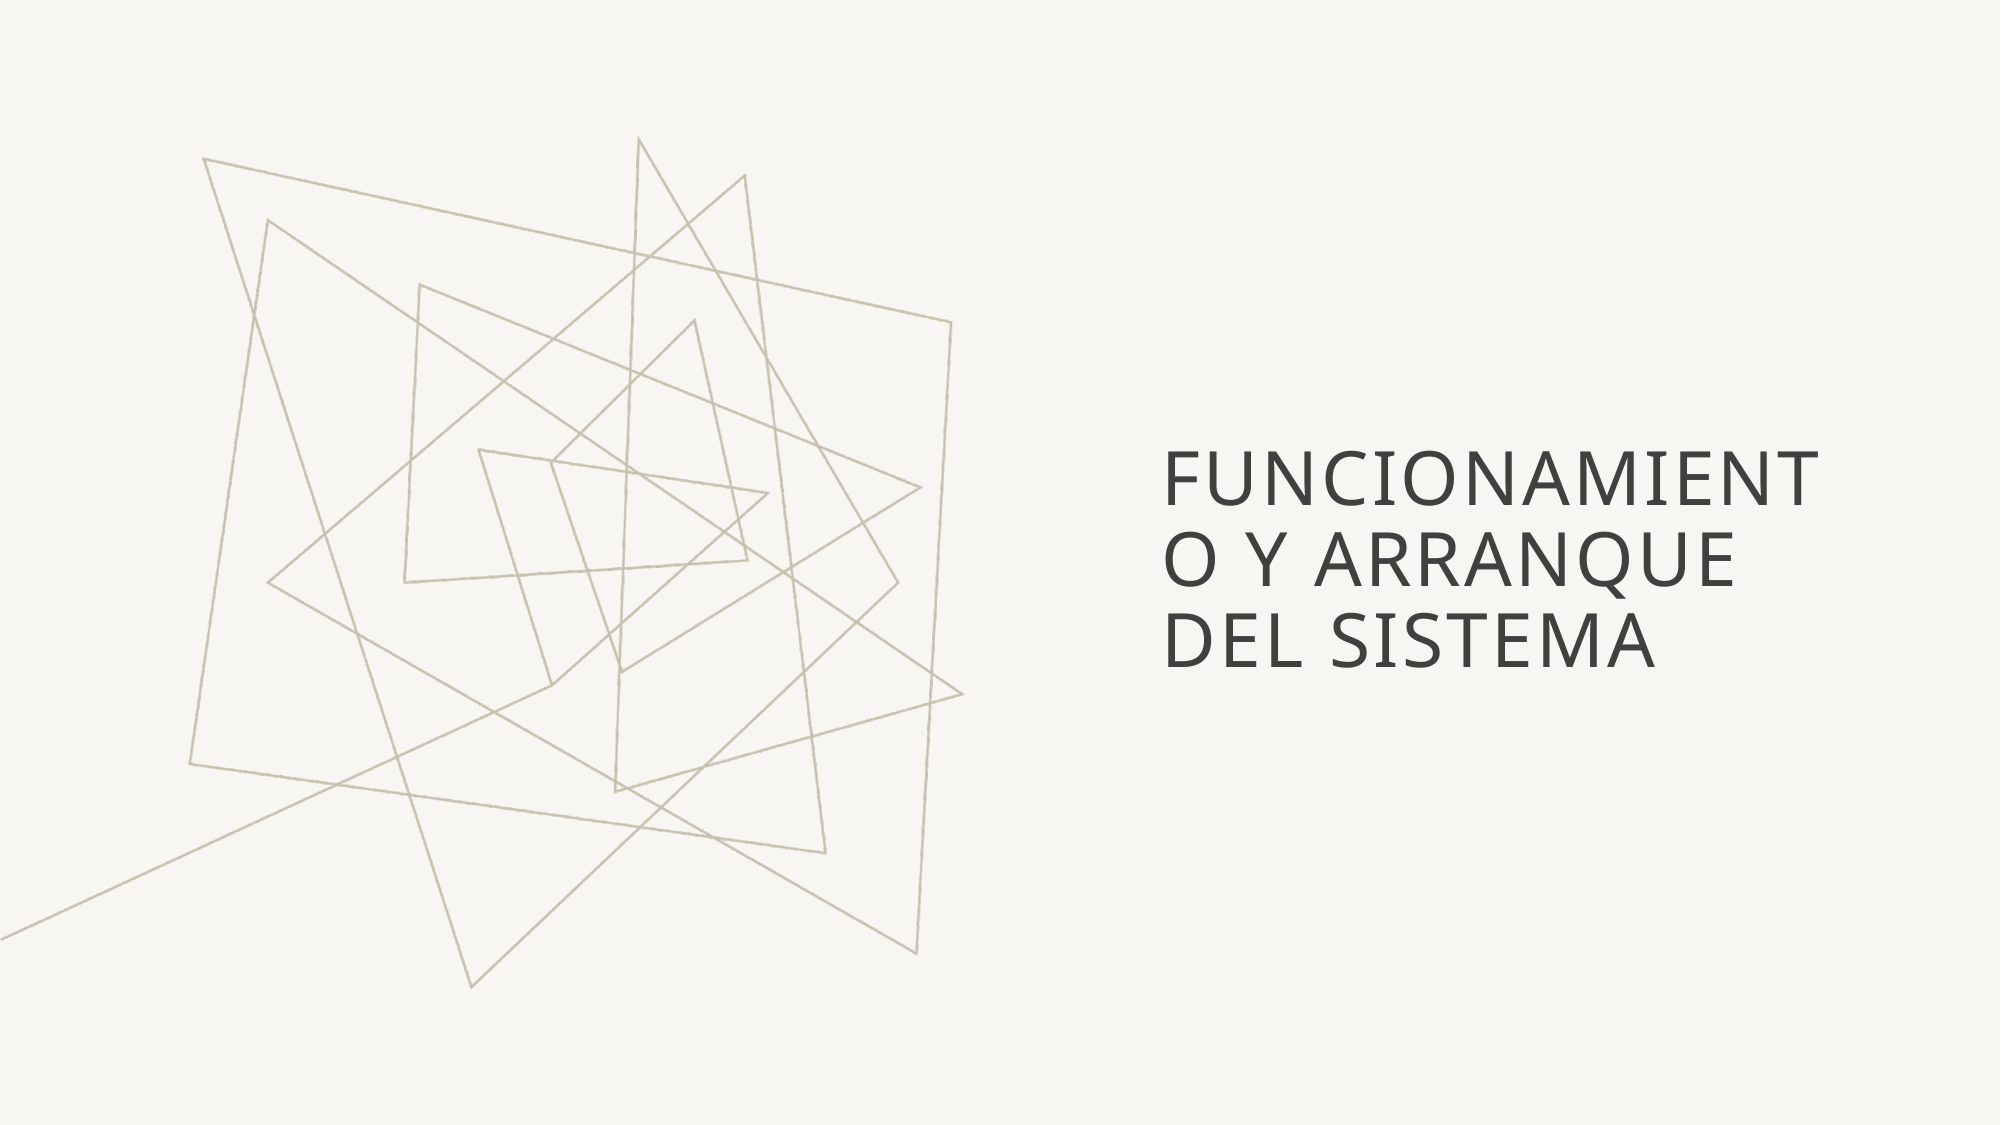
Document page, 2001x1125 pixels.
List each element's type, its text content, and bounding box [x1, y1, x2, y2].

title Funcionamiento y arranque del sistema [1146, 421, 1886, 704]
picture [0, 135, 965, 989]
